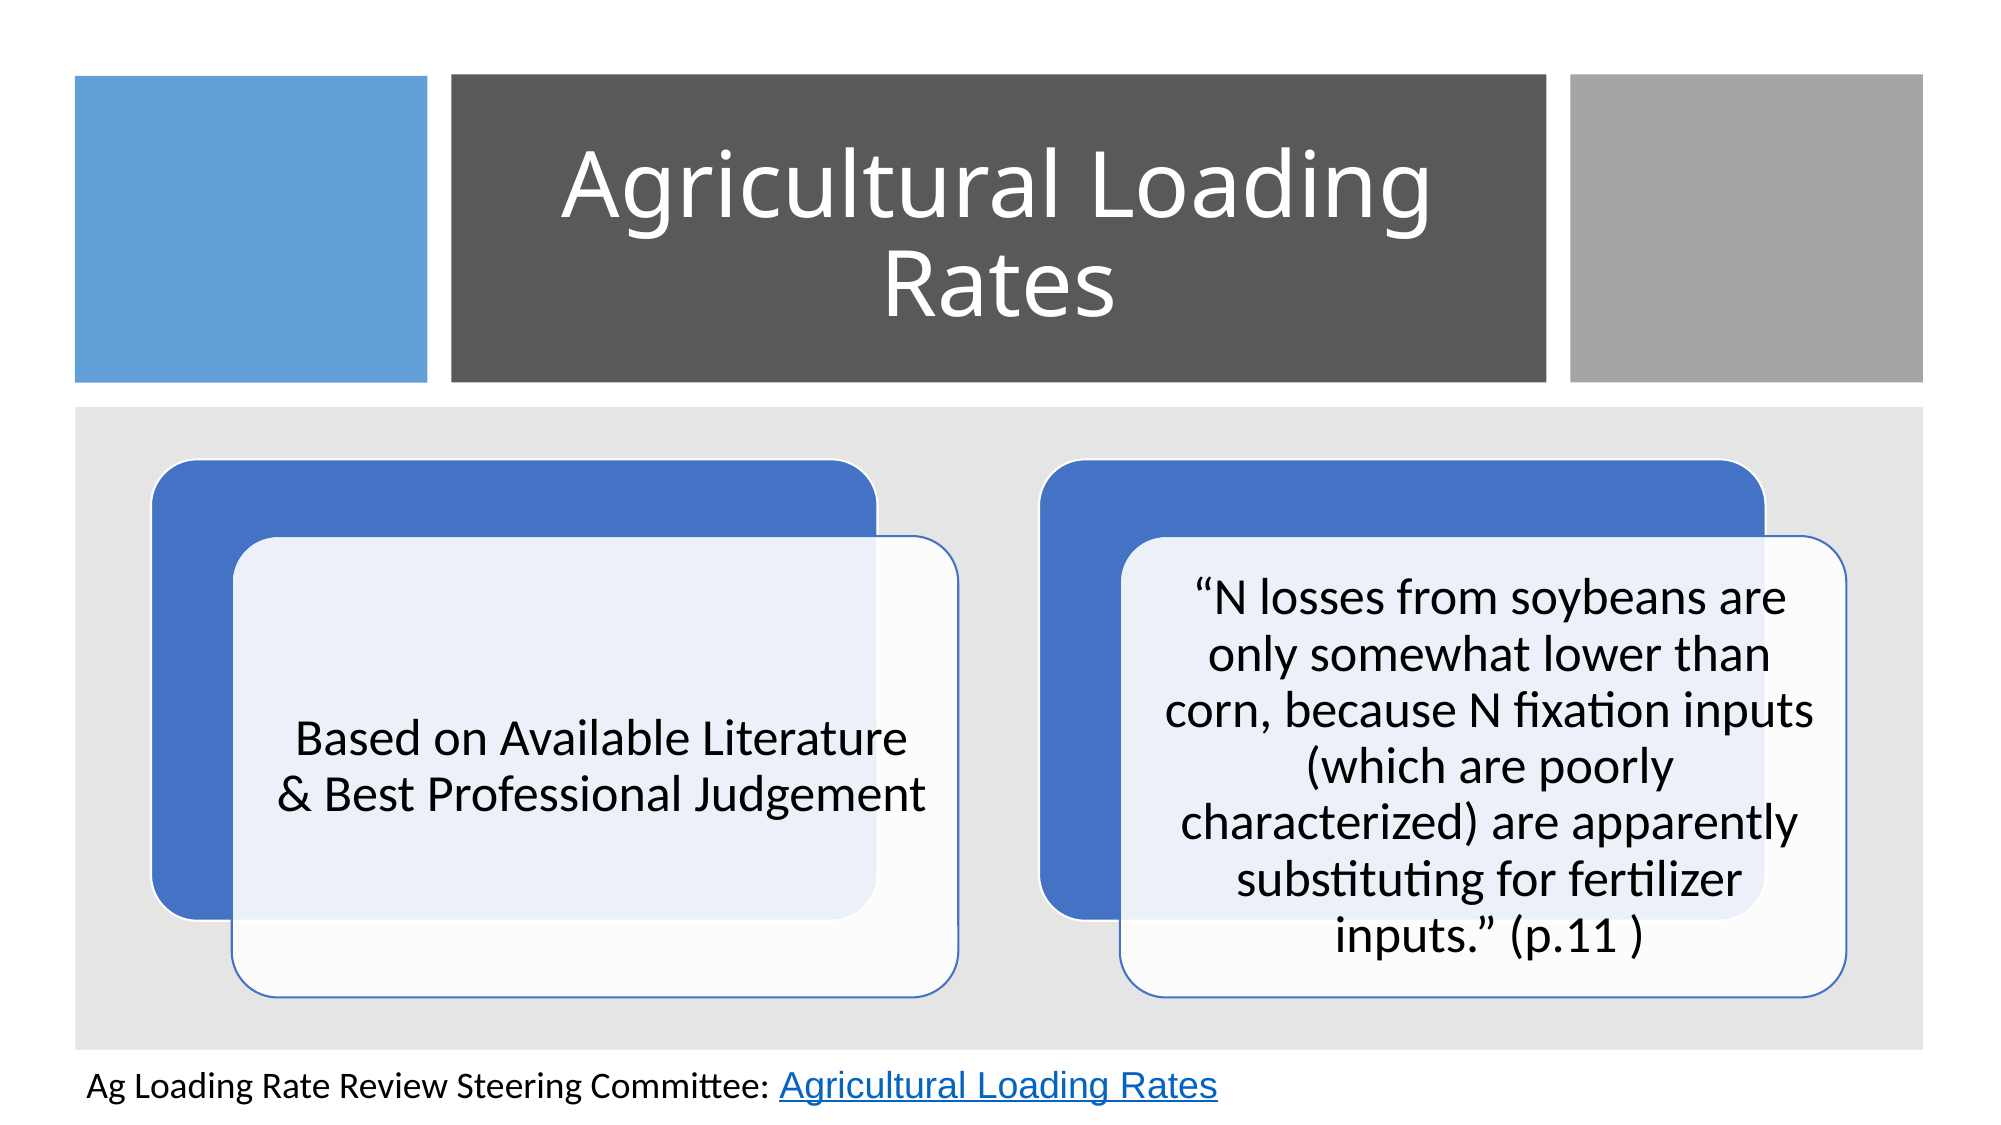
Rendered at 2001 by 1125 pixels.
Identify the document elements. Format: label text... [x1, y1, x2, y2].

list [129, 459, 1868, 998]
text_box Ag Loading Rate Review Steering Committee: Agricultural Loading Rates [71, 1053, 1360, 1113]
text_box [1569, 73, 1924, 383]
text_box [74, 75, 428, 384]
text_box [450, 73, 1547, 383]
text_box [74, 406, 1924, 1051]
title Agricultural Loading Rates [499, 120, 1499, 354]
